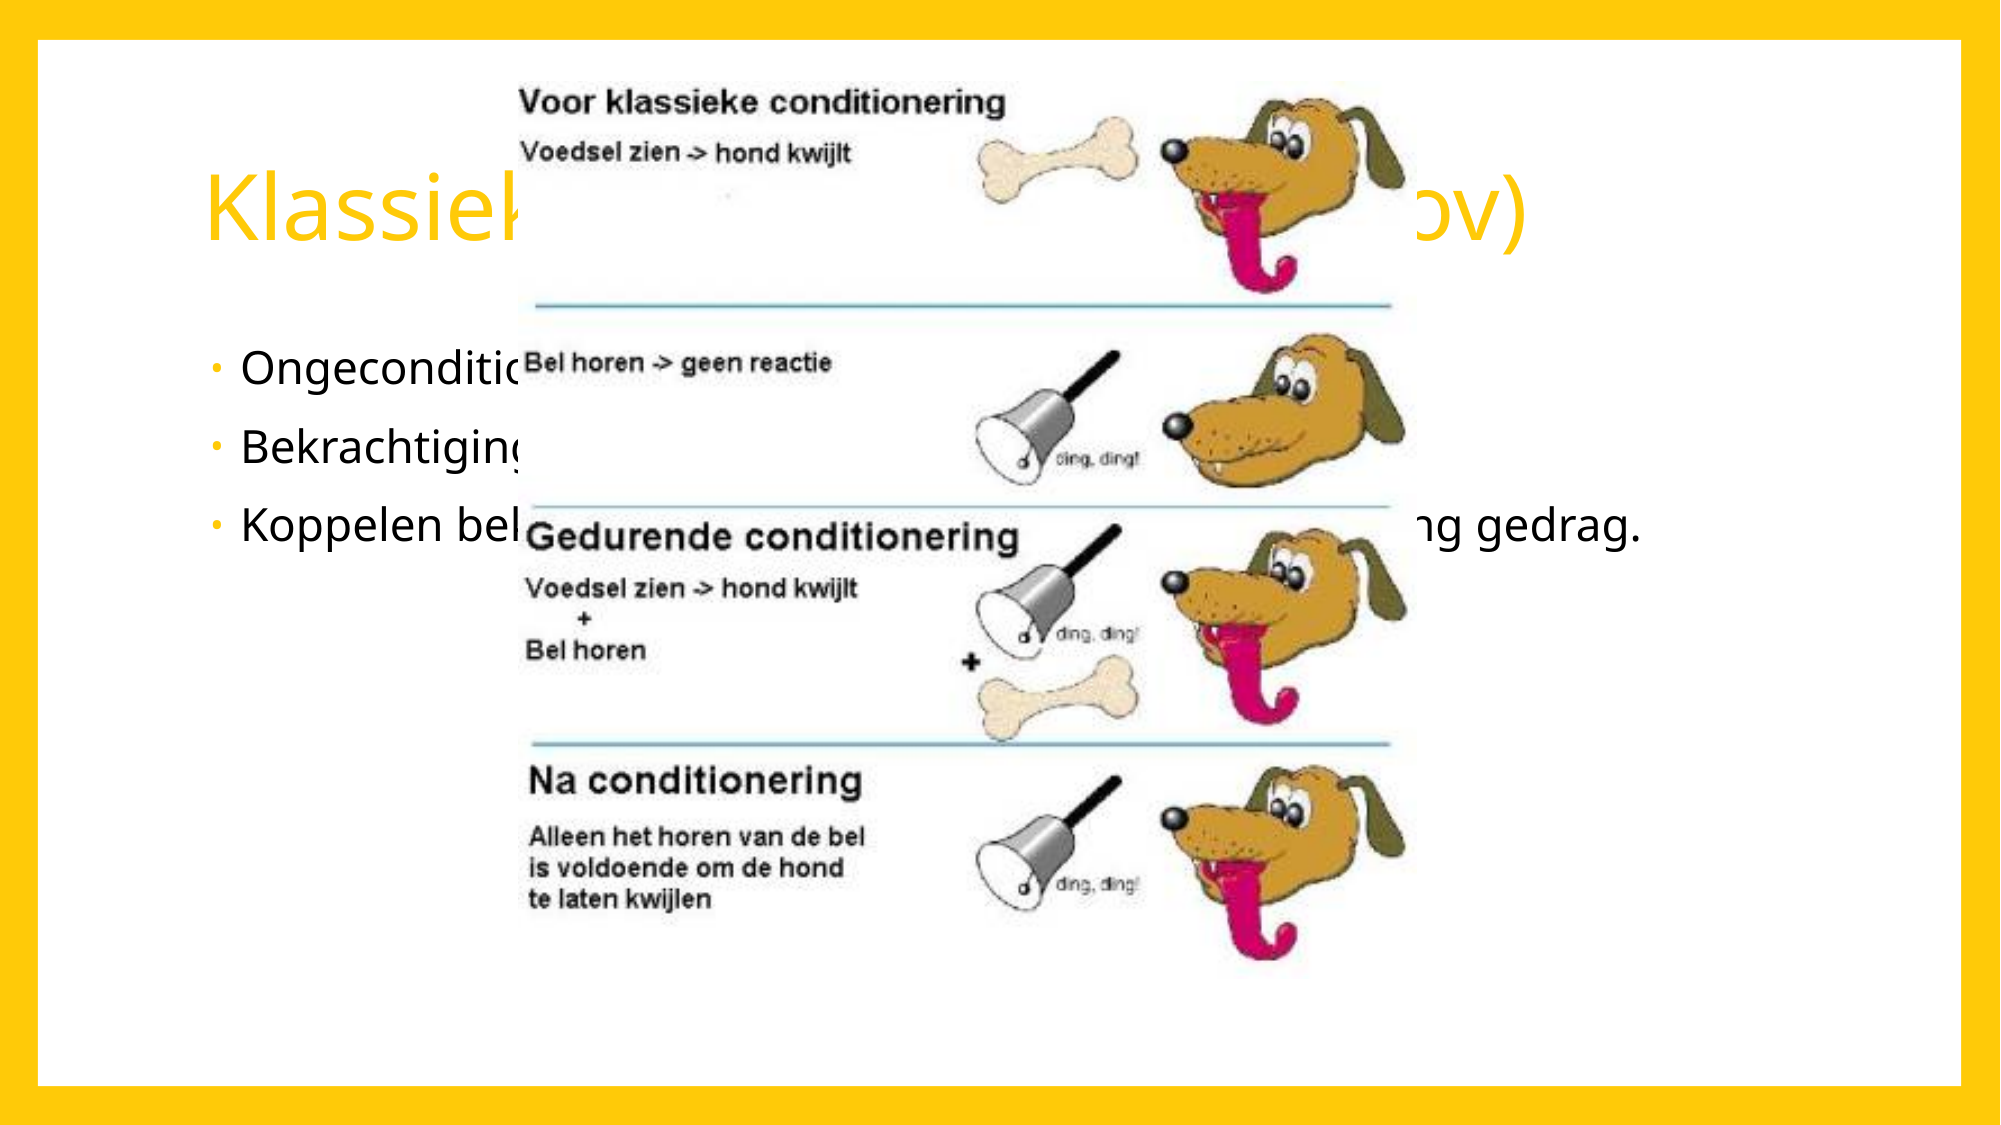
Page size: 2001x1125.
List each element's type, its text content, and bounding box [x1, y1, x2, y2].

picture [517, 81, 1417, 979]
title Klassiek conditioneren (Pavlov) [1422, 99, 1808, 323]
title Klassiek conditioneren (Pavlov) [187, 99, 512, 323]
list Ongeconditioneerde prikkel Gedrag Bekrachtiging van prikkel zorgt voor effect. Koppelen bekrachtiging aan gedrag zorgt voor herhaling gedrag. [187, 337, 1808, 1000]
